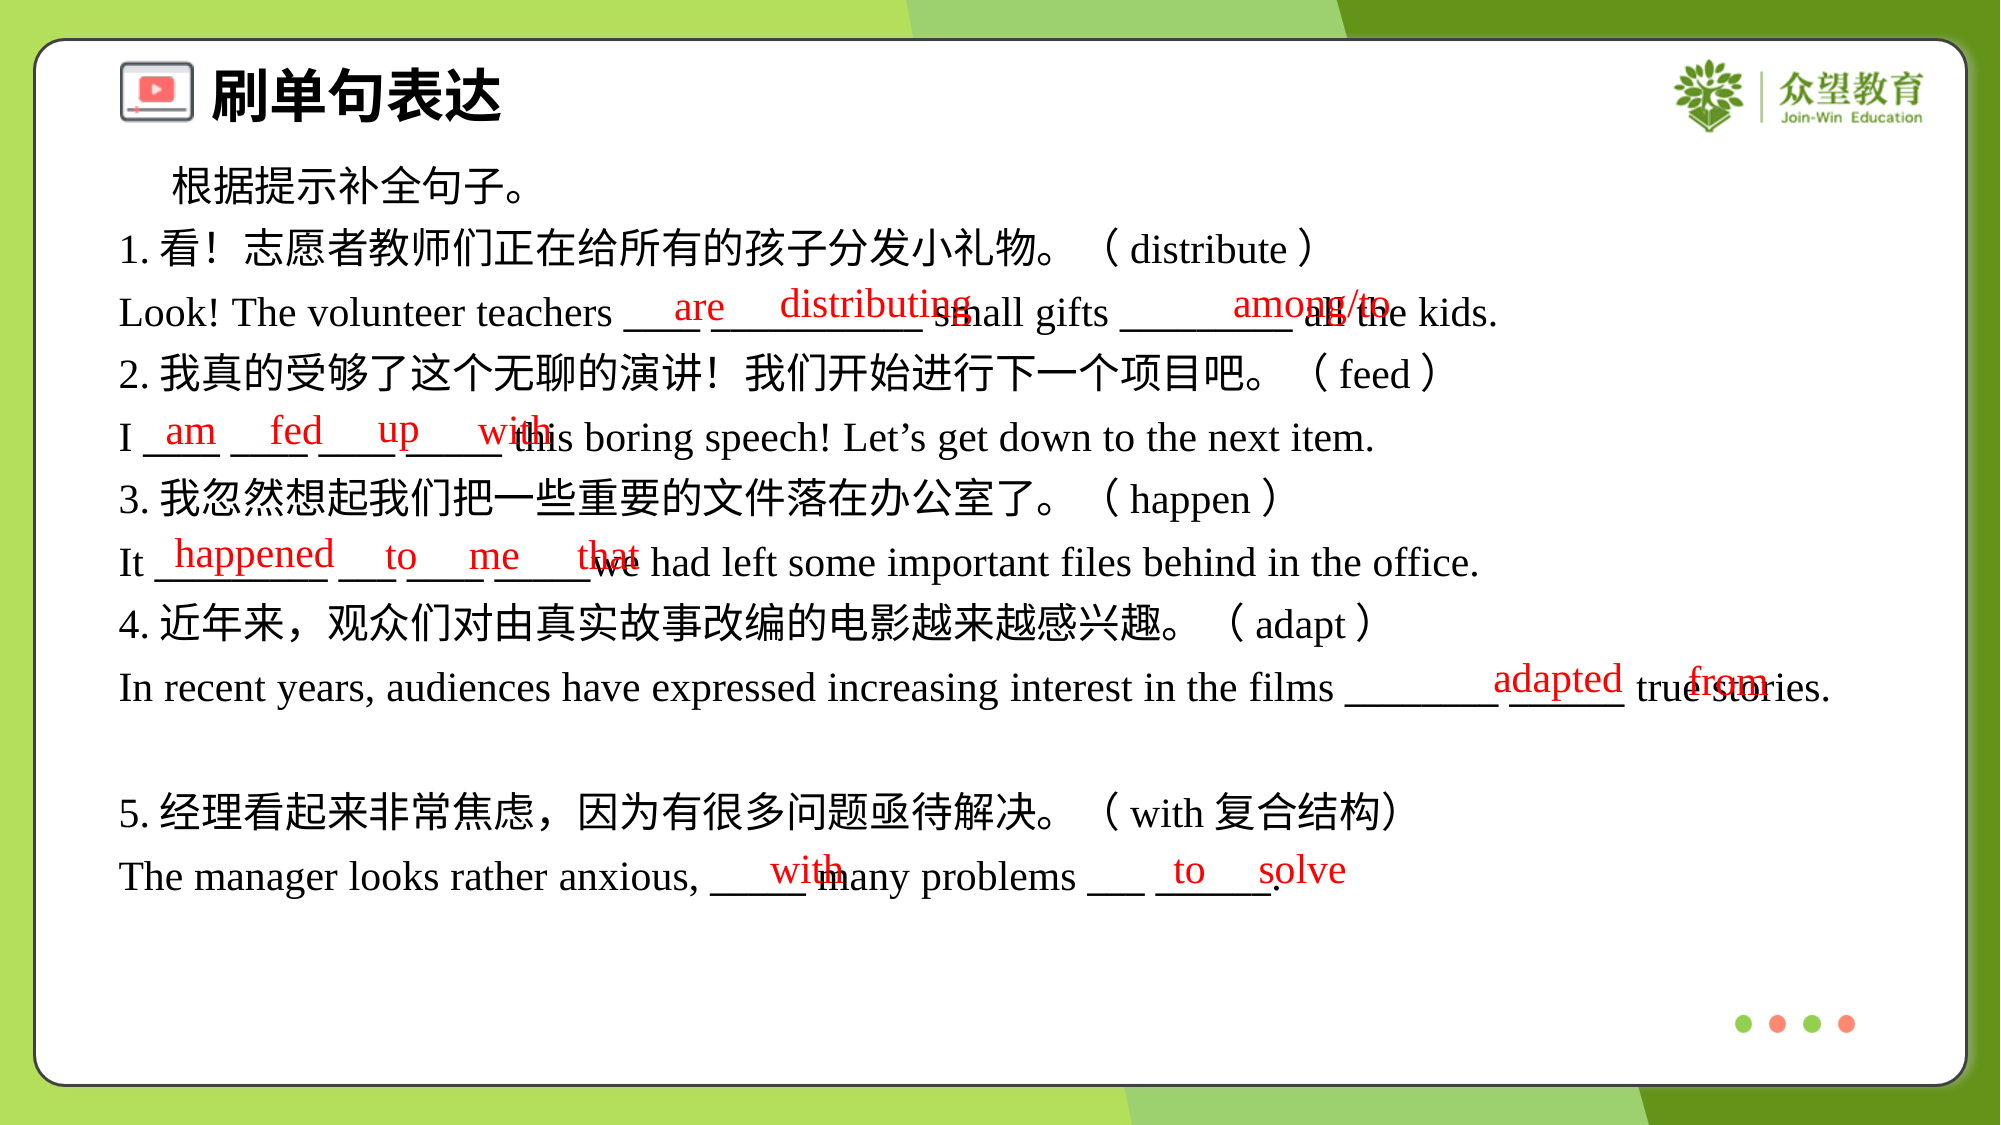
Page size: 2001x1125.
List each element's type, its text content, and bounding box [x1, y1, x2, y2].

text_box happened [170, 513, 340, 572]
text_box solve [1254, 829, 1352, 888]
text_box me [464, 515, 525, 574]
text_box am [160, 390, 222, 449]
text_box adapted [1488, 638, 1628, 697]
text_box among/to [1228, 263, 1396, 322]
text_box 5.经理看起来非常焦虑，因为有很多问题亟待解决。（with复合结构） The manager looks rather anxious, _____ many problems ___ ______. [118, 773, 1883, 894]
picture [0, 0, 2000, 1125]
text_box fed [265, 390, 328, 449]
text_box 4.近年来，观众们对由真实故事改编的电影越来越感兴趣。（adapt） In recent years, audiences have expressed increasing interest in the films ________ ______ true stories. [118, 584, 1883, 768]
text_box distributing [775, 263, 977, 322]
text_box 根据提示补全句子。 1.看！志愿者教师们正在给所有的孩子分发小礼物。（distribute） Look! The volunteer teachers ____ ___________ small gifts _________ all the kids. 2.我真的受够了这个无聊的演讲！我们开始进行下一个项目吧。（feed） I ____ ____ ____ _____ this boring speech! Let’s get down to the next item. 3.我忽然想起我们把一些重要的文件落在办公室了。（happen） It _________ ___ ____ _____we had left some important files behind in the office. [118, 146, 1883, 579]
text_box to [1168, 829, 1211, 888]
text_box that [572, 515, 644, 574]
text_box are [669, 265, 730, 324]
text_box from [1683, 640, 1774, 699]
text_box with [473, 390, 557, 449]
text_box to [380, 515, 423, 574]
text_box with [765, 829, 849, 888]
text_box up [373, 388, 425, 447]
